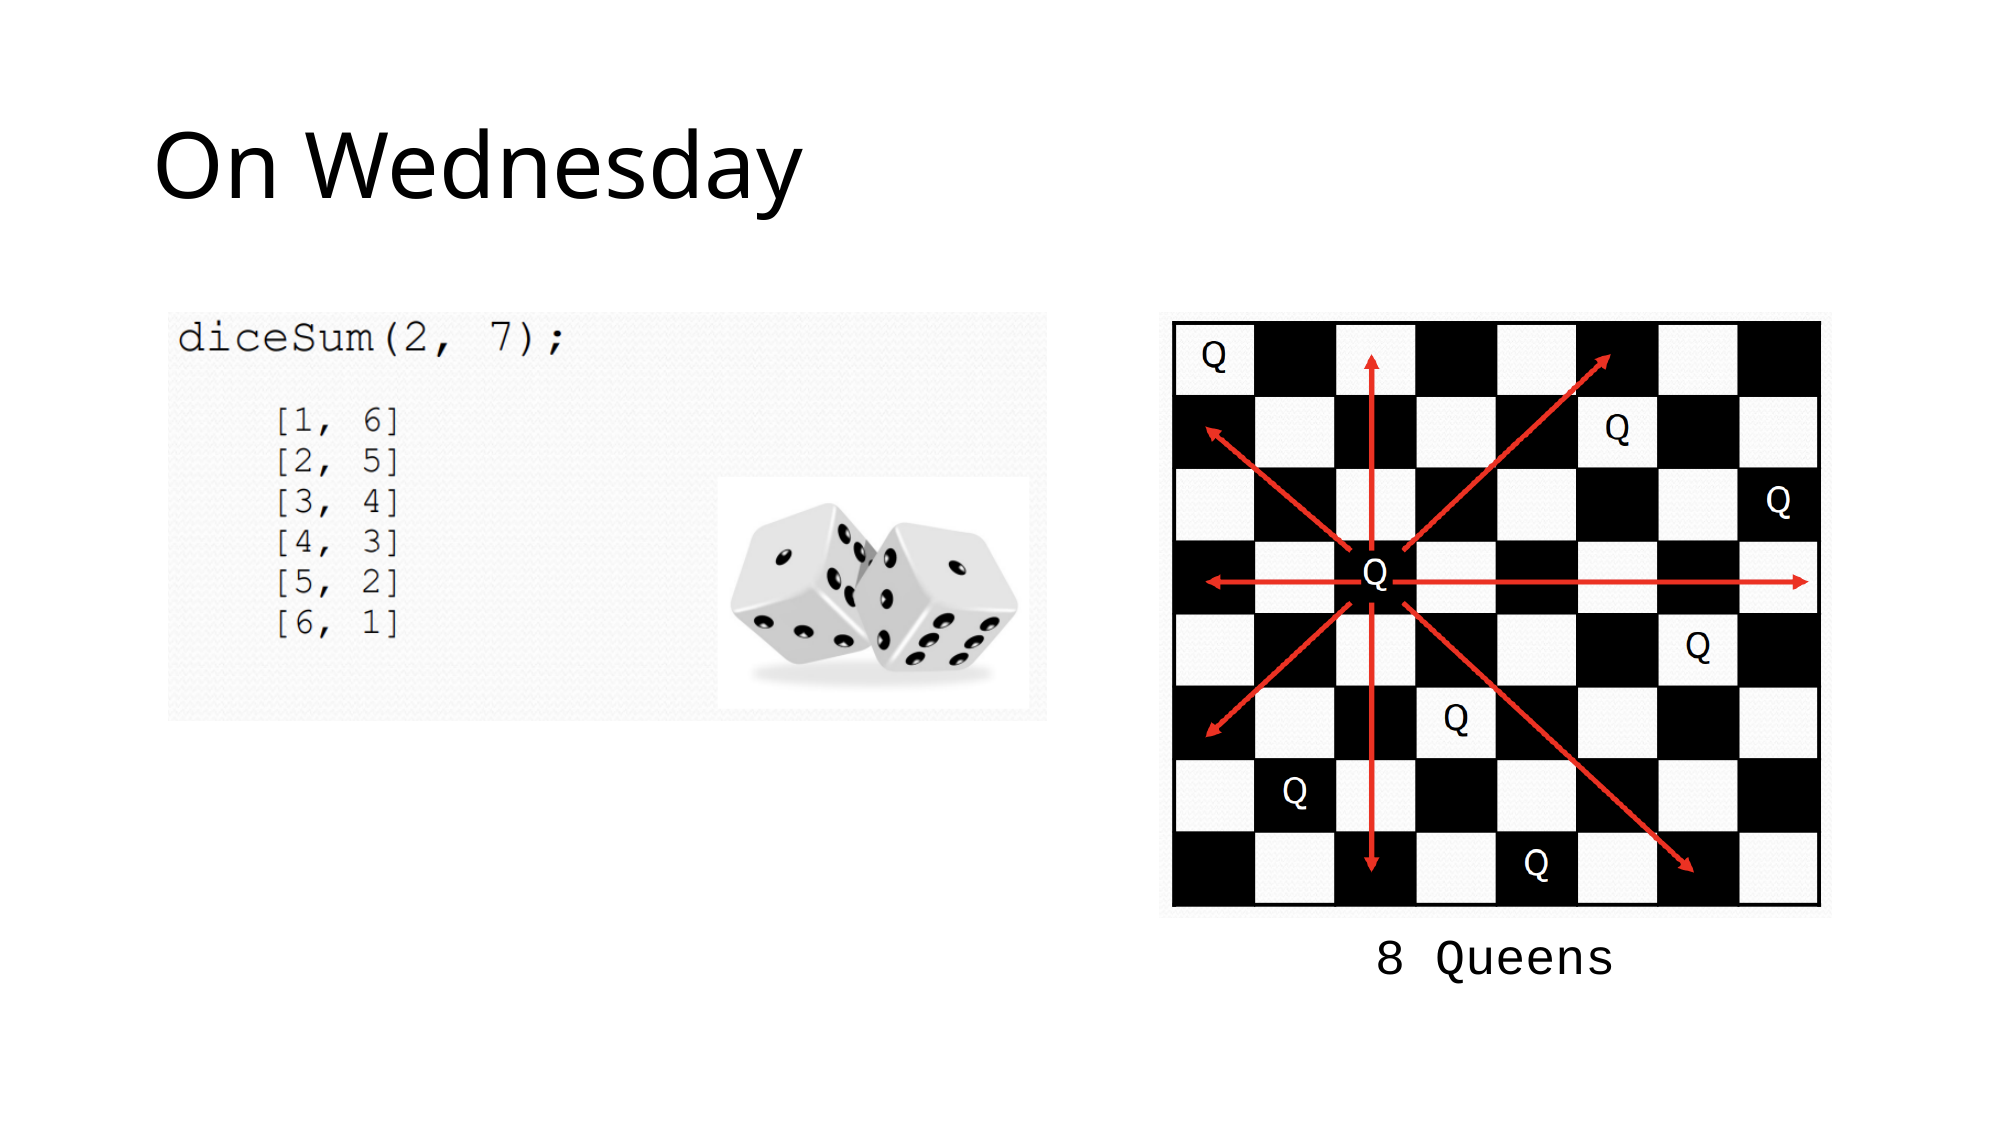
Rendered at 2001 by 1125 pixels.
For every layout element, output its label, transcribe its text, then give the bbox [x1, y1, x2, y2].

picture [168, 312, 1047, 722]
title On Wednesday [137, 59, 1863, 278]
picture [1159, 312, 1832, 918]
text_box 8 Queens [1360, 918, 1631, 993]
